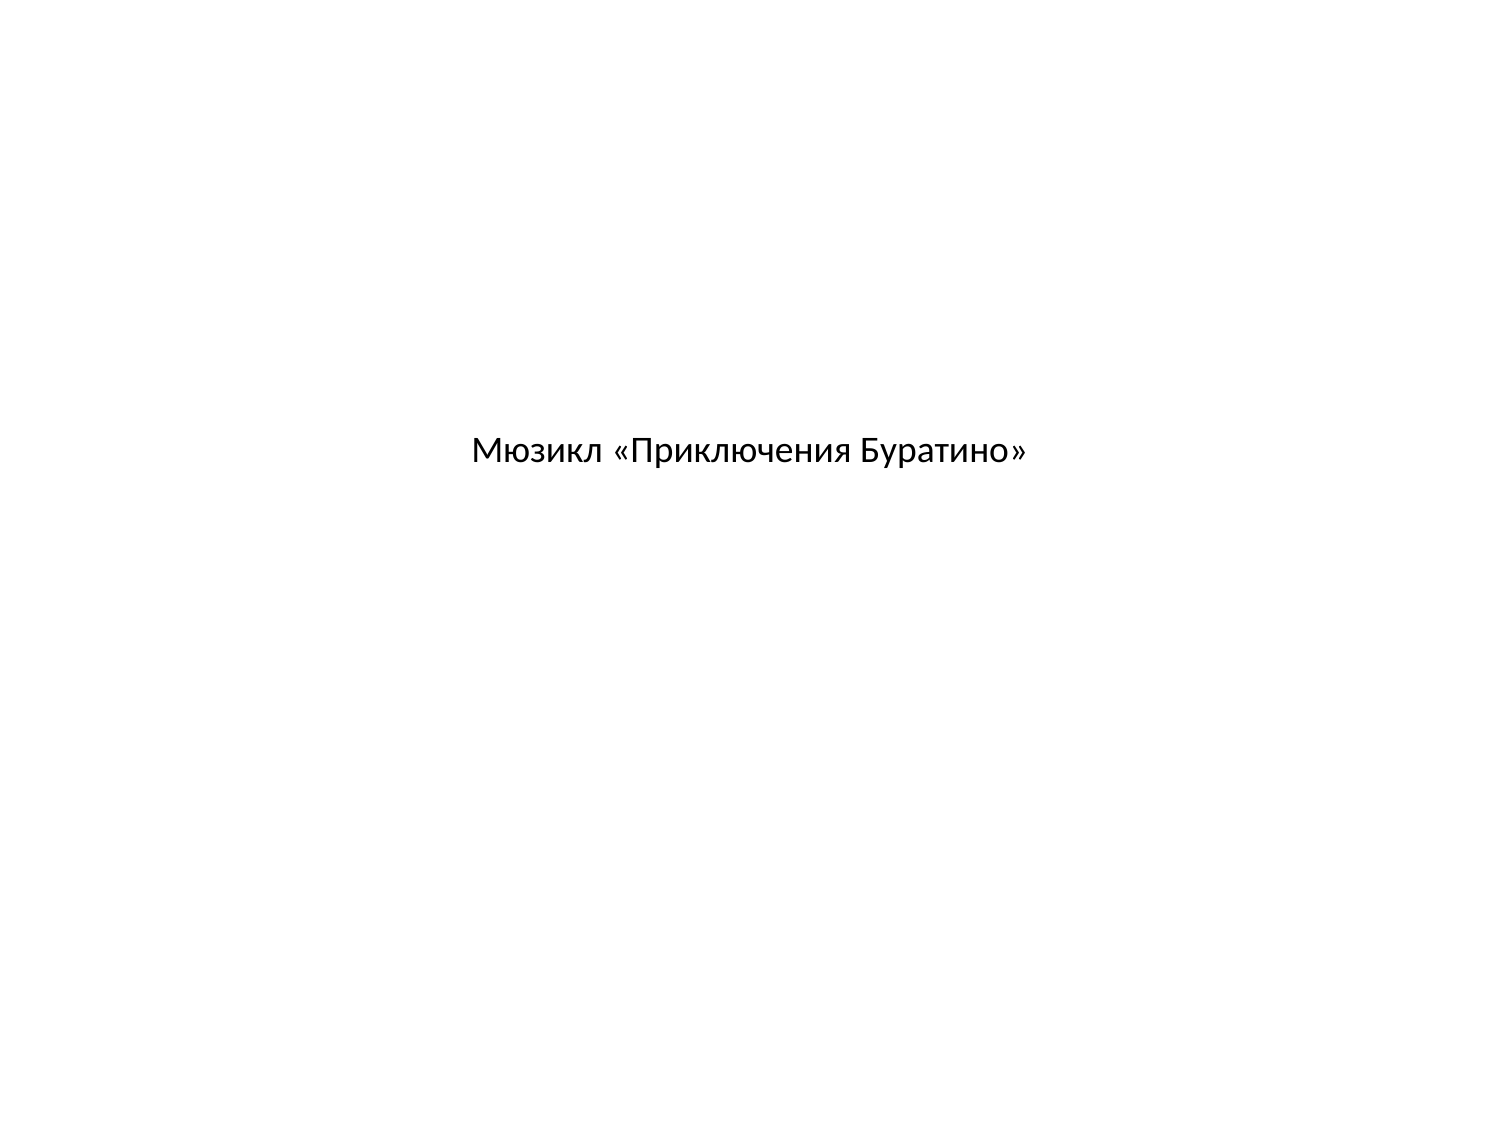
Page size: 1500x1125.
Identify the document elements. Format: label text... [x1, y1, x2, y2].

title Мюзикл «Приключения Буратино» [112, 349, 1388, 591]
